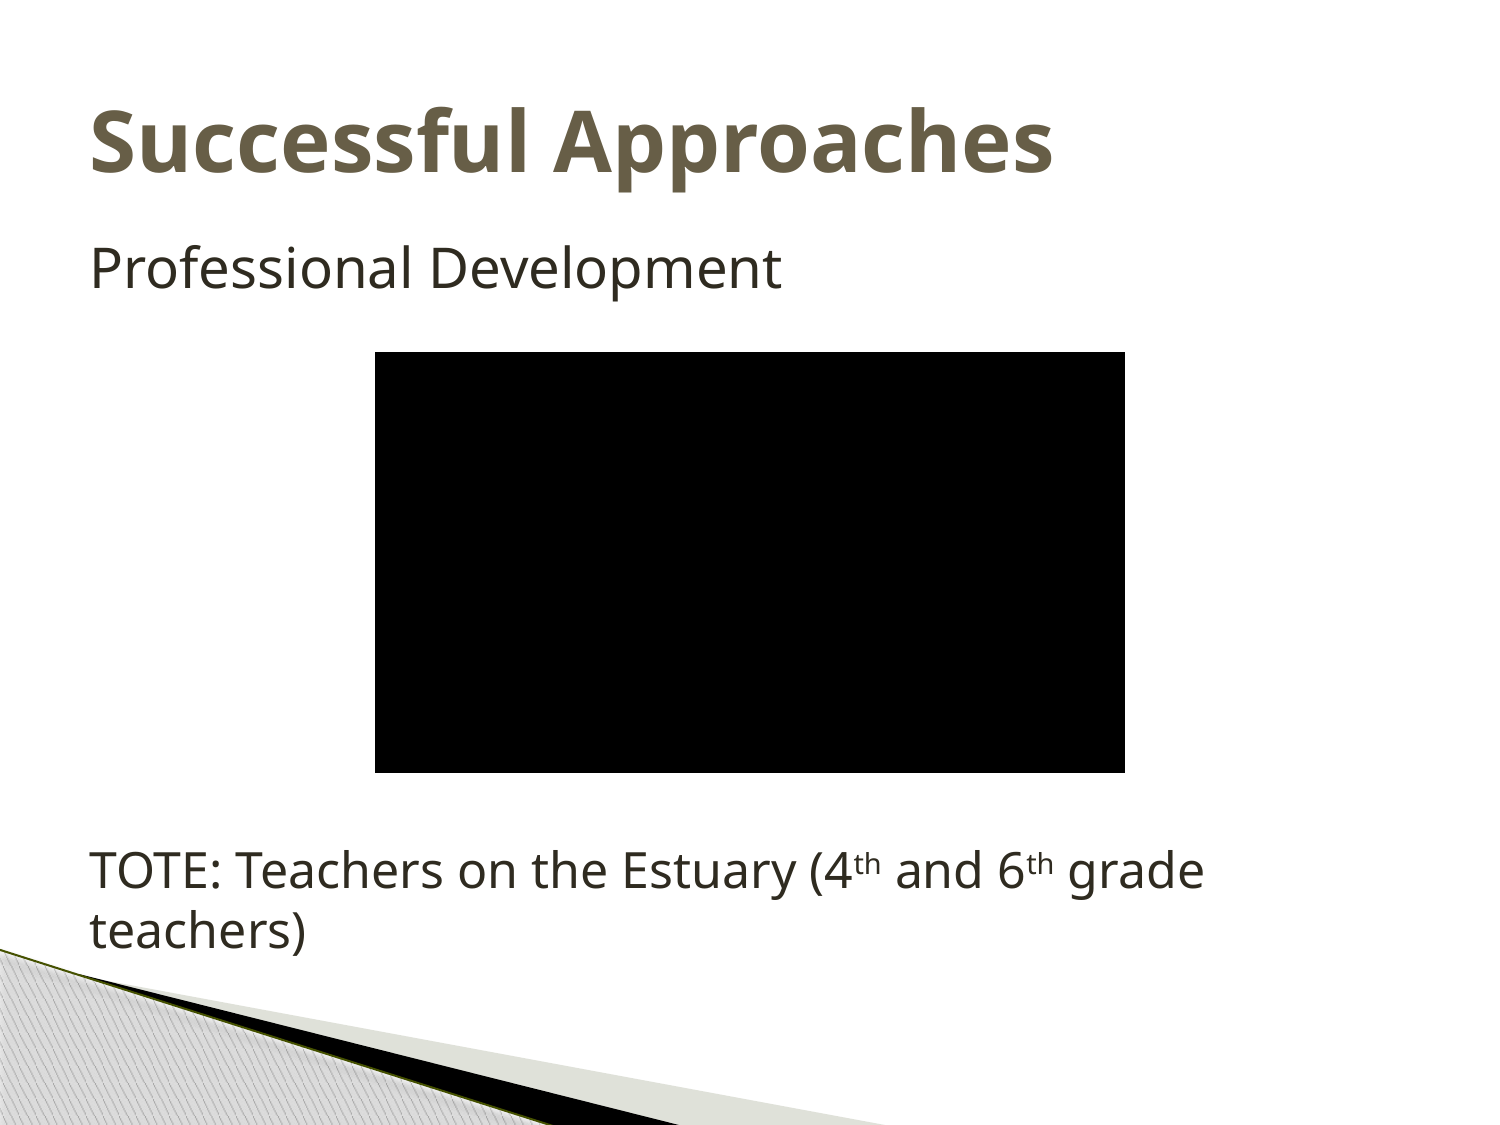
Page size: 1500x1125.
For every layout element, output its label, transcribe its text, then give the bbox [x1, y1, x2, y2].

title Successful Approaches [75, 45, 1425, 233]
list Professional Development TOTE: Teachers on the Estuary (4th and 6th grade teachers) [75, 233, 1425, 1050]
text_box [374, 351, 1126, 774]
